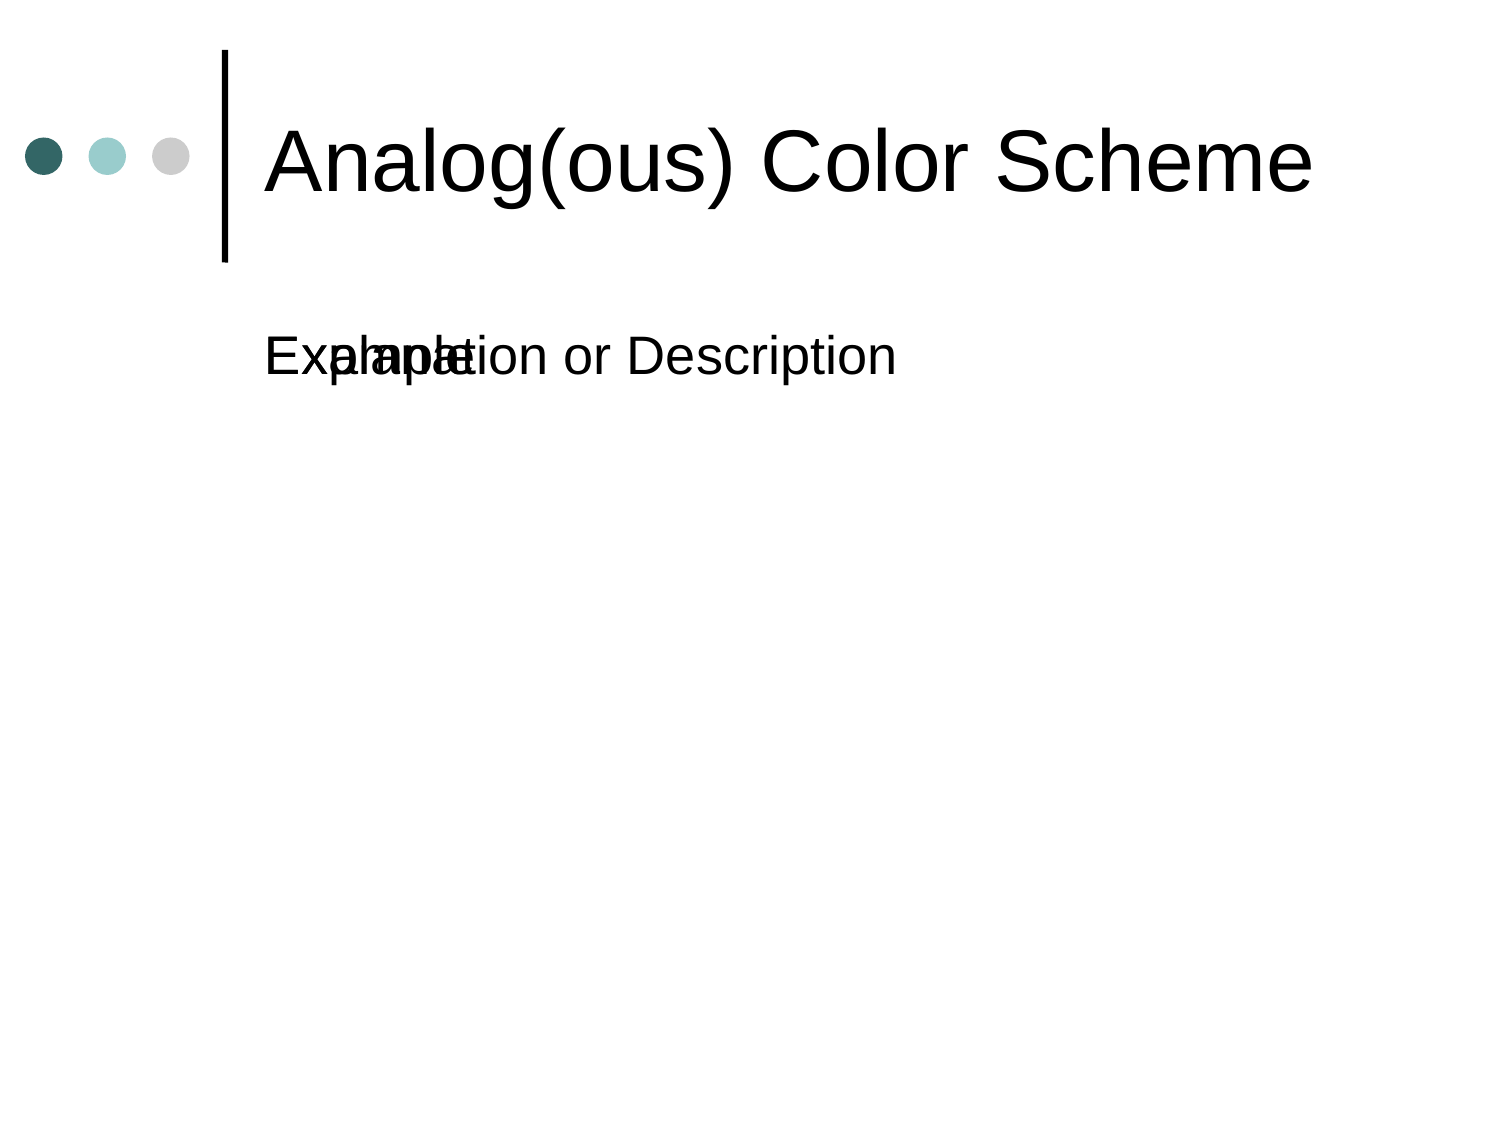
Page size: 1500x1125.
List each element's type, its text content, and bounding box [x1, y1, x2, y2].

title Analog(ous) Color Scheme [249, 30, 1401, 282]
list Example [249, 312, 1401, 988]
